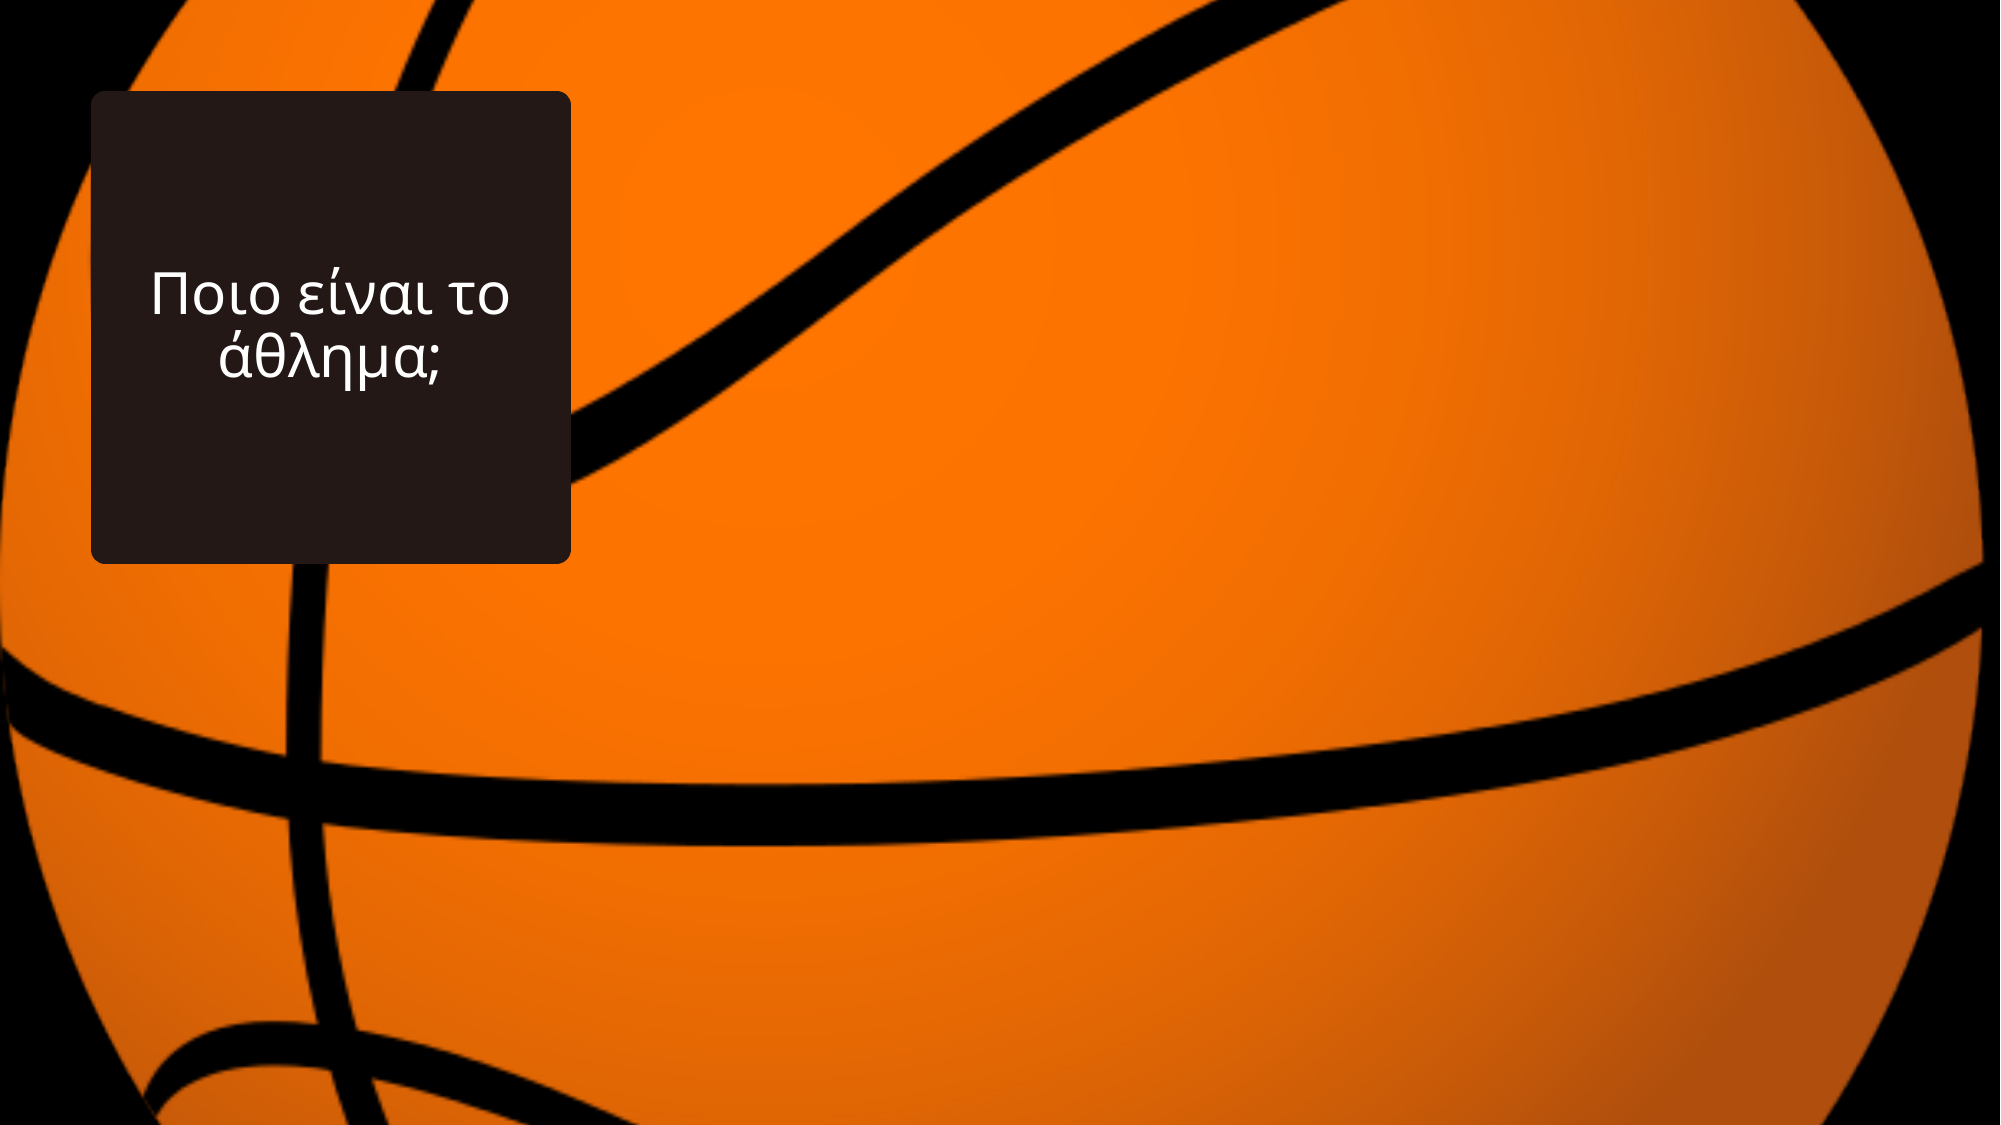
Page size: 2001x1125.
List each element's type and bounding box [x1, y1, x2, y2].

list [0, 0, 2000, 1125]
